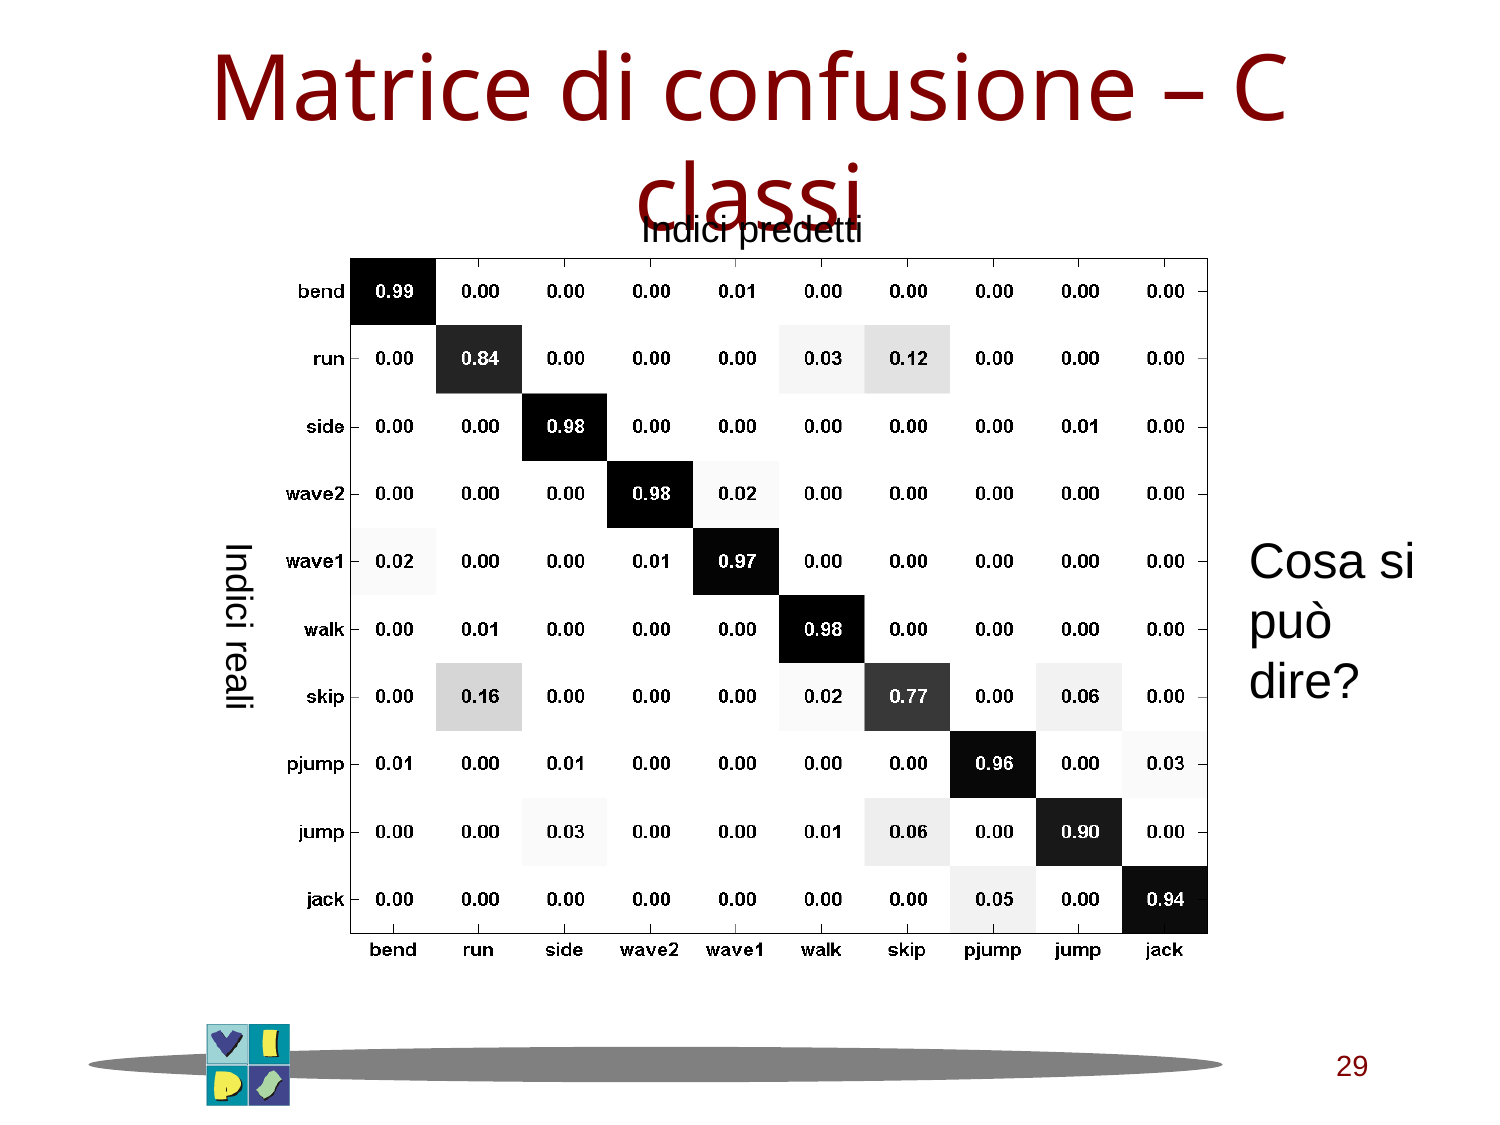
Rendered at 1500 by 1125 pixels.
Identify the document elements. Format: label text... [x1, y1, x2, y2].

text_box Cosa si può dire? [1317, 520, 1459, 716]
title Matrice di confusione – C classi [75, 45, 1425, 233]
picture [206, 194, 1312, 1106]
slide_number 29 [1033, 1039, 1384, 1118]
